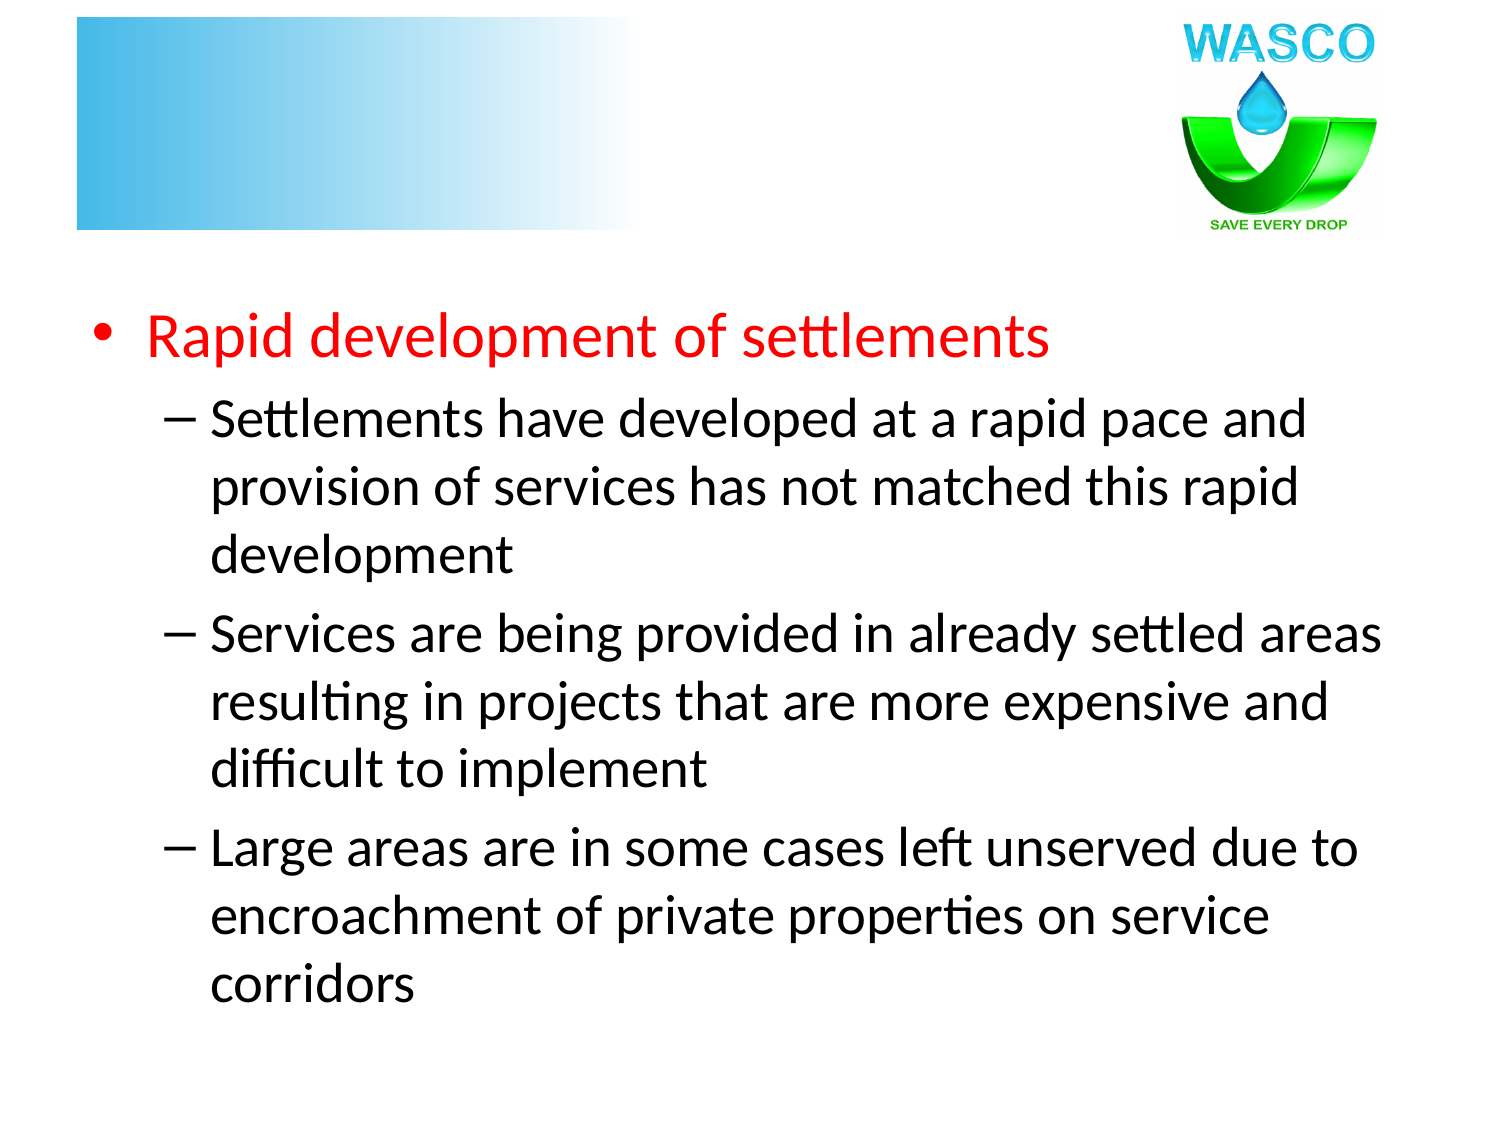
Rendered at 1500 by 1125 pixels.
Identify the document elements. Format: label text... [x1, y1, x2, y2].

text_box [76, 17, 640, 230]
picture [1174, 12, 1384, 234]
list Rapid development of settlements Settlements have developed at a rapid pace and provision of services has not matched this rapid development Services are being provided in already settled areas resulting in projects that are more expensive and difficult to implement Large areas are in some cases left unserved due to encroachment of private properties on service corridors [76, 284, 1427, 1028]
